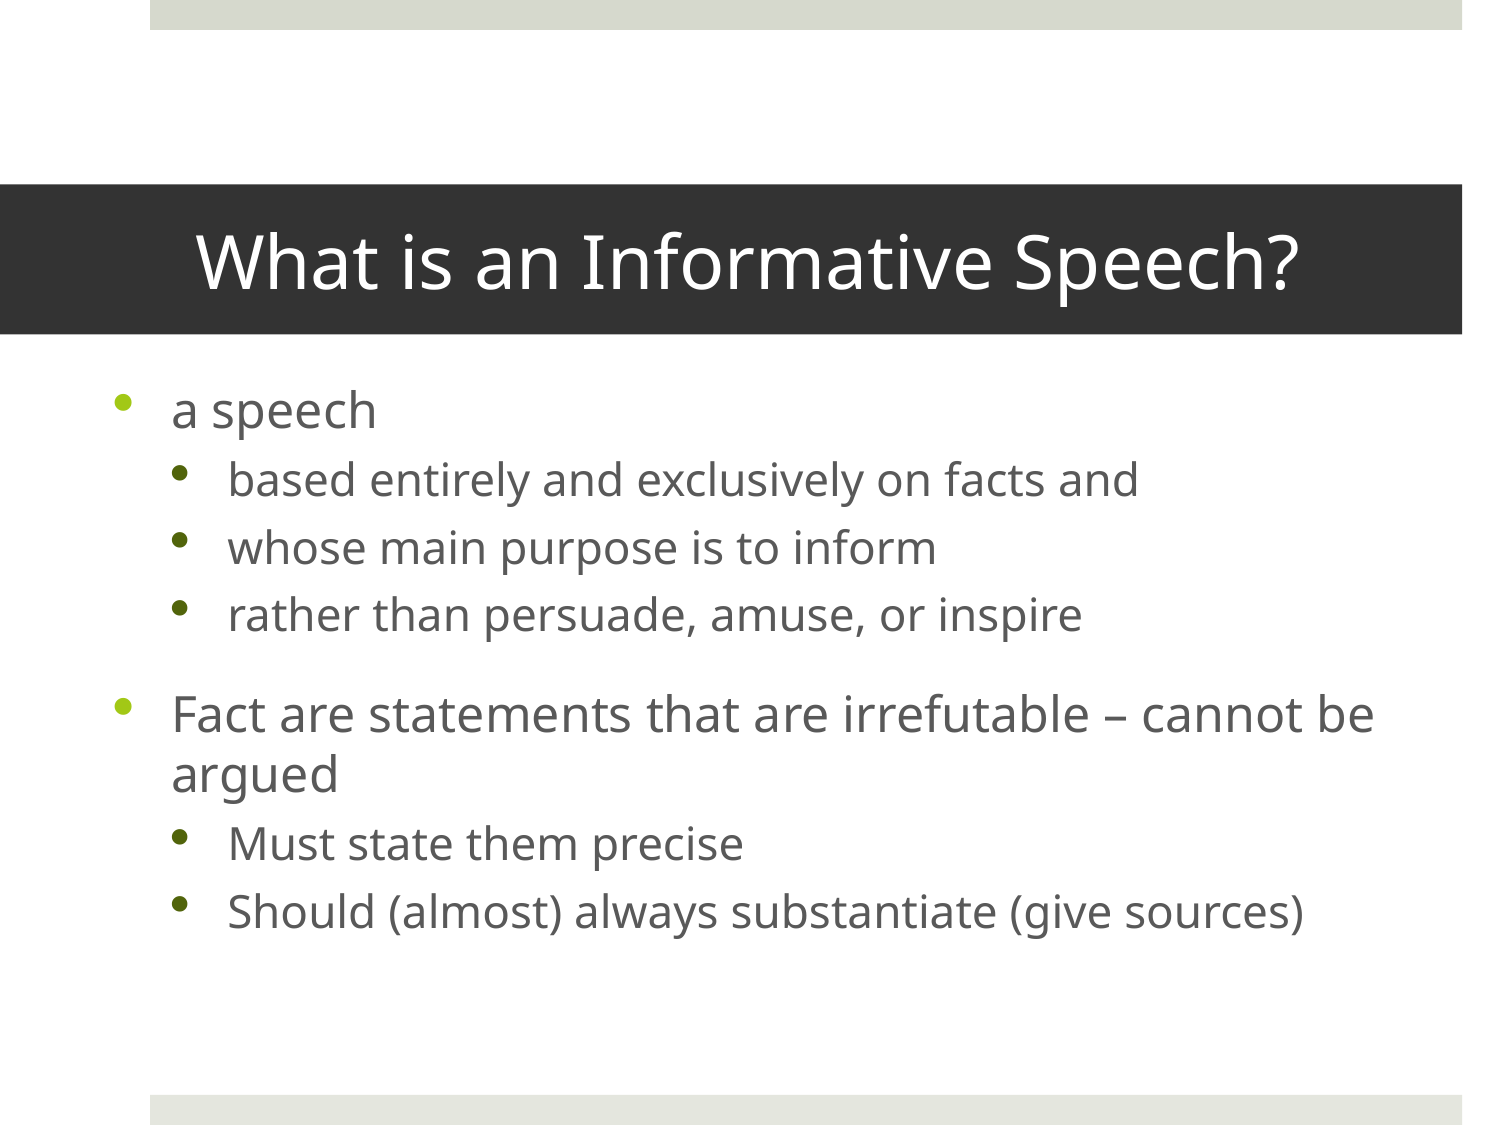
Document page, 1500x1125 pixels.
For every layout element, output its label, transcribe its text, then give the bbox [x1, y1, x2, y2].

title What is an Informative Speech? [0, 184, 1463, 335]
list a speech based entirely and exclusively on facts and whose main purpose is to inform rather than persuade, amuse, or inspire Fact are statements that are irrefutable – cannot be argued Must state them precise Should (almost) always substantiate (give sources) [99, 370, 1432, 1028]
